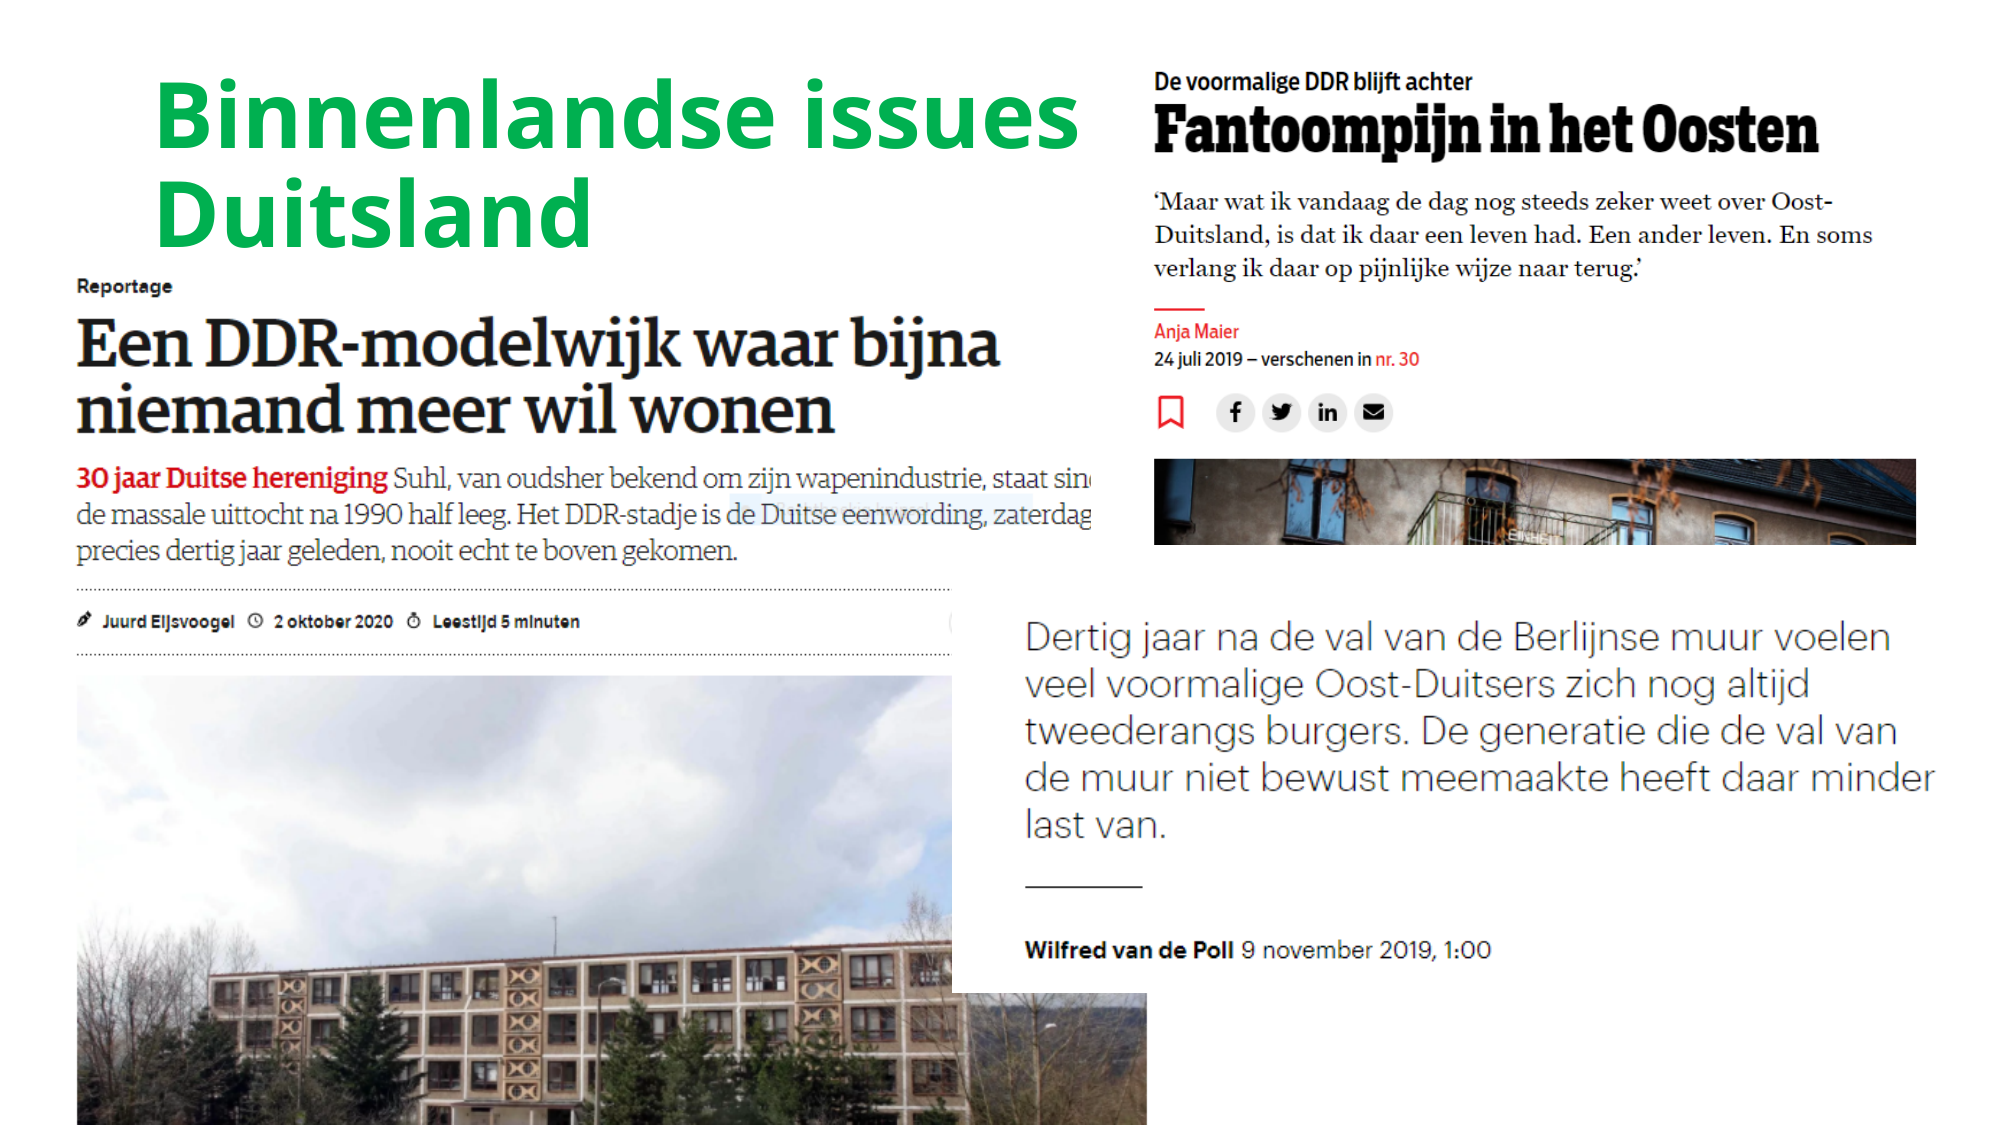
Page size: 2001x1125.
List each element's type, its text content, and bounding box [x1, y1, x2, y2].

picture [34, 57, 1969, 1125]
title Binnenlandse issues in Duitsland [137, 59, 1091, 257]
